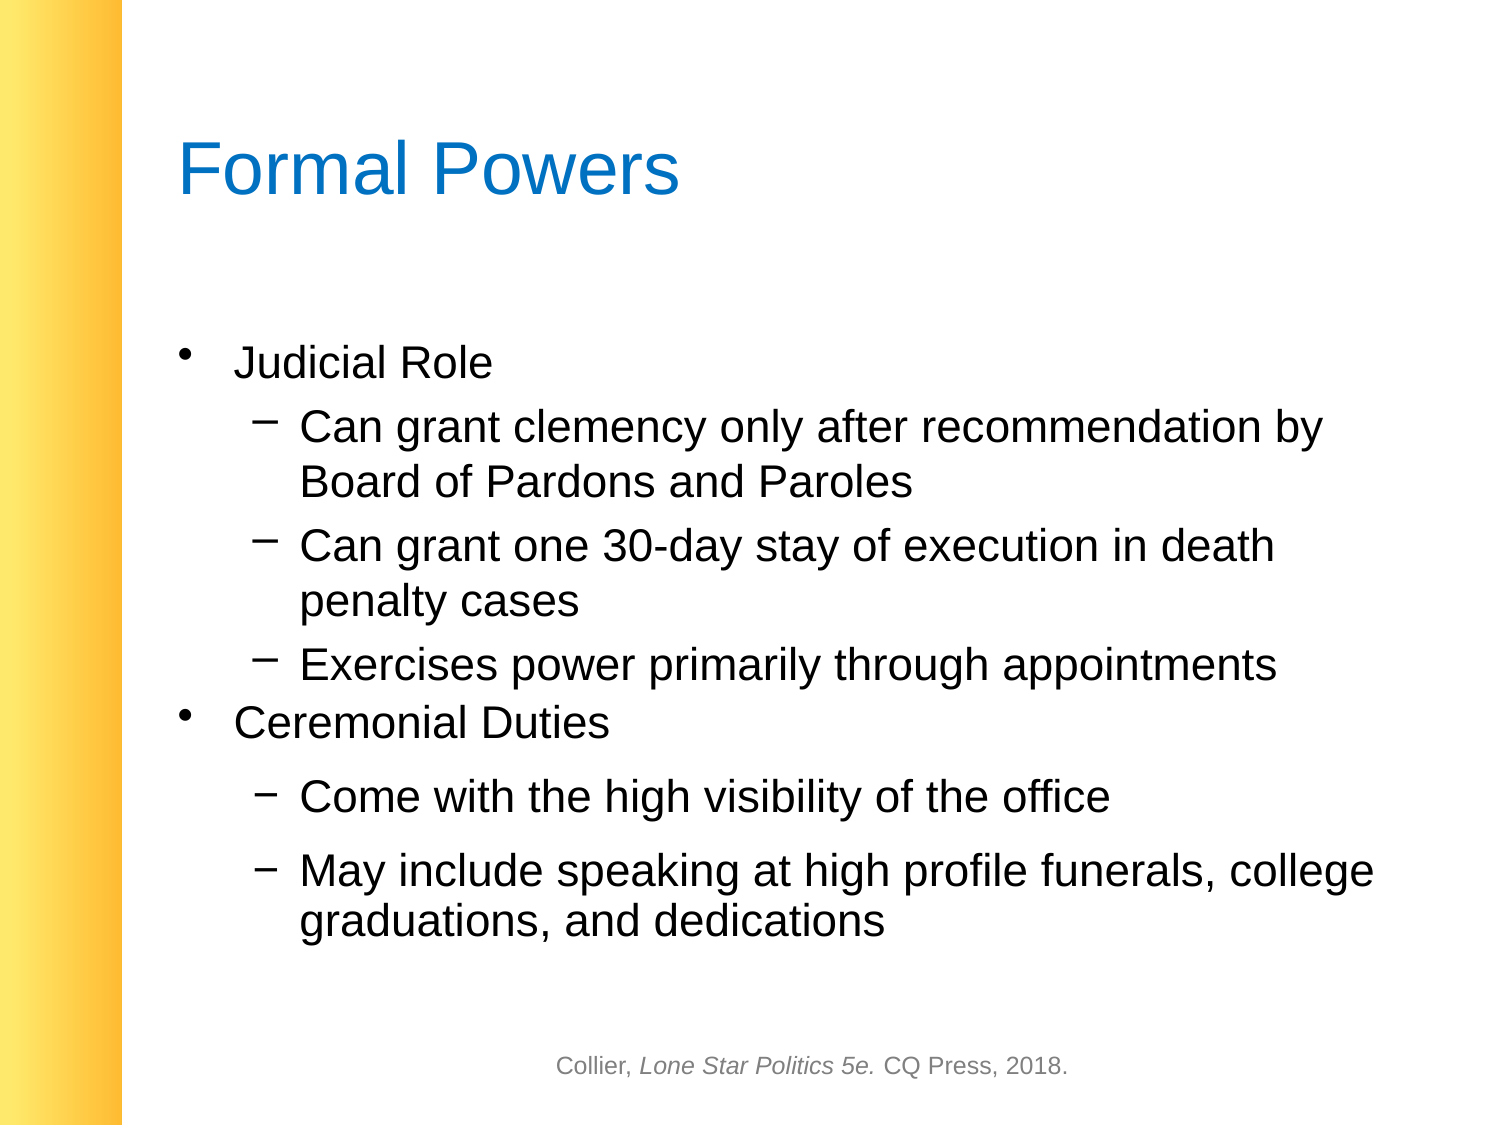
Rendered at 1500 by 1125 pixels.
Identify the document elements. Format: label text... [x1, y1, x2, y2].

title Formal Powers [162, 112, 1475, 300]
list Judicial Role Can grant clemency only after recommendation by Board of Pardons and Paroles Can grant one 30-day stay of execution in death penalty cases Exercises power primarily through appointments Ceremonial Duties Come with the high visibility of the office May include speaking at high profile funerals, college graduations, and dedications [162, 324, 1425, 1000]
text_box Collier, Lone Star Politics 5e. CQ Press, 2018. [525, 1042, 1100, 1087]
picture [0, 0, 1500, 1125]
